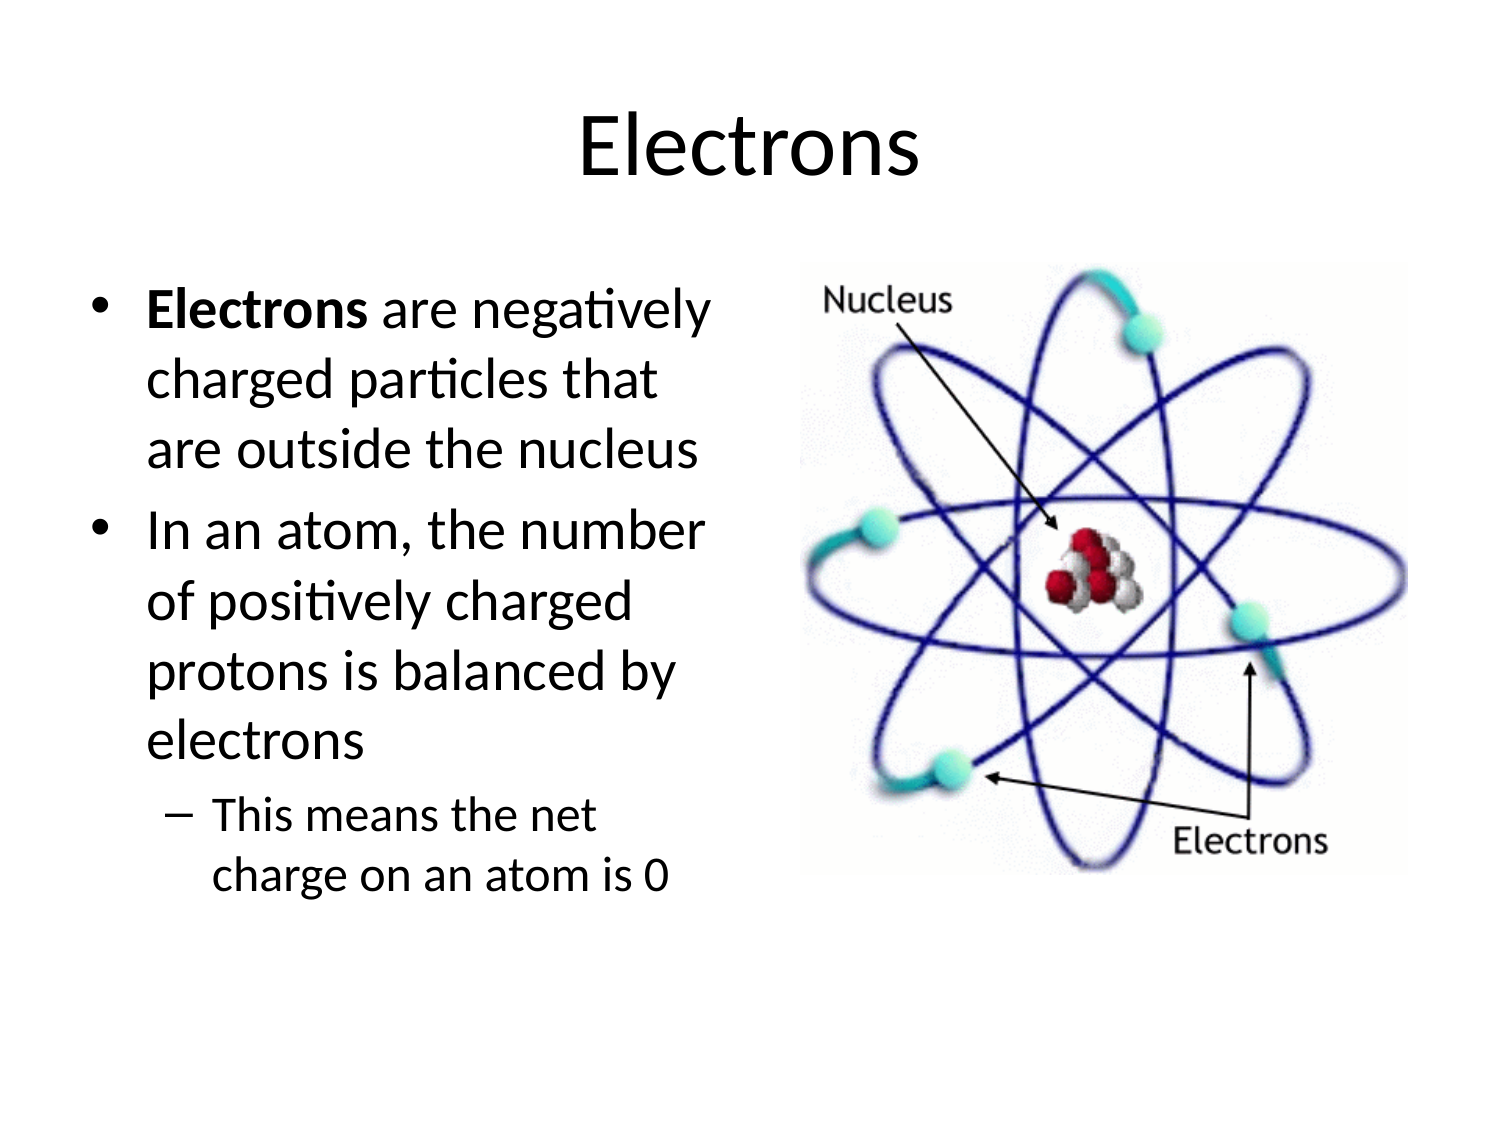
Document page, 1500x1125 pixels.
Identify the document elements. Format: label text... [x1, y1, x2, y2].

title Electrons [75, 45, 1425, 233]
picture [799, 262, 1408, 876]
list Electrons are negatively charged particles that are outside the nucleus In an atom, the number of positively charged protons is balanced by electrons This means the net charge on an atom is 0 [75, 262, 738, 1005]
